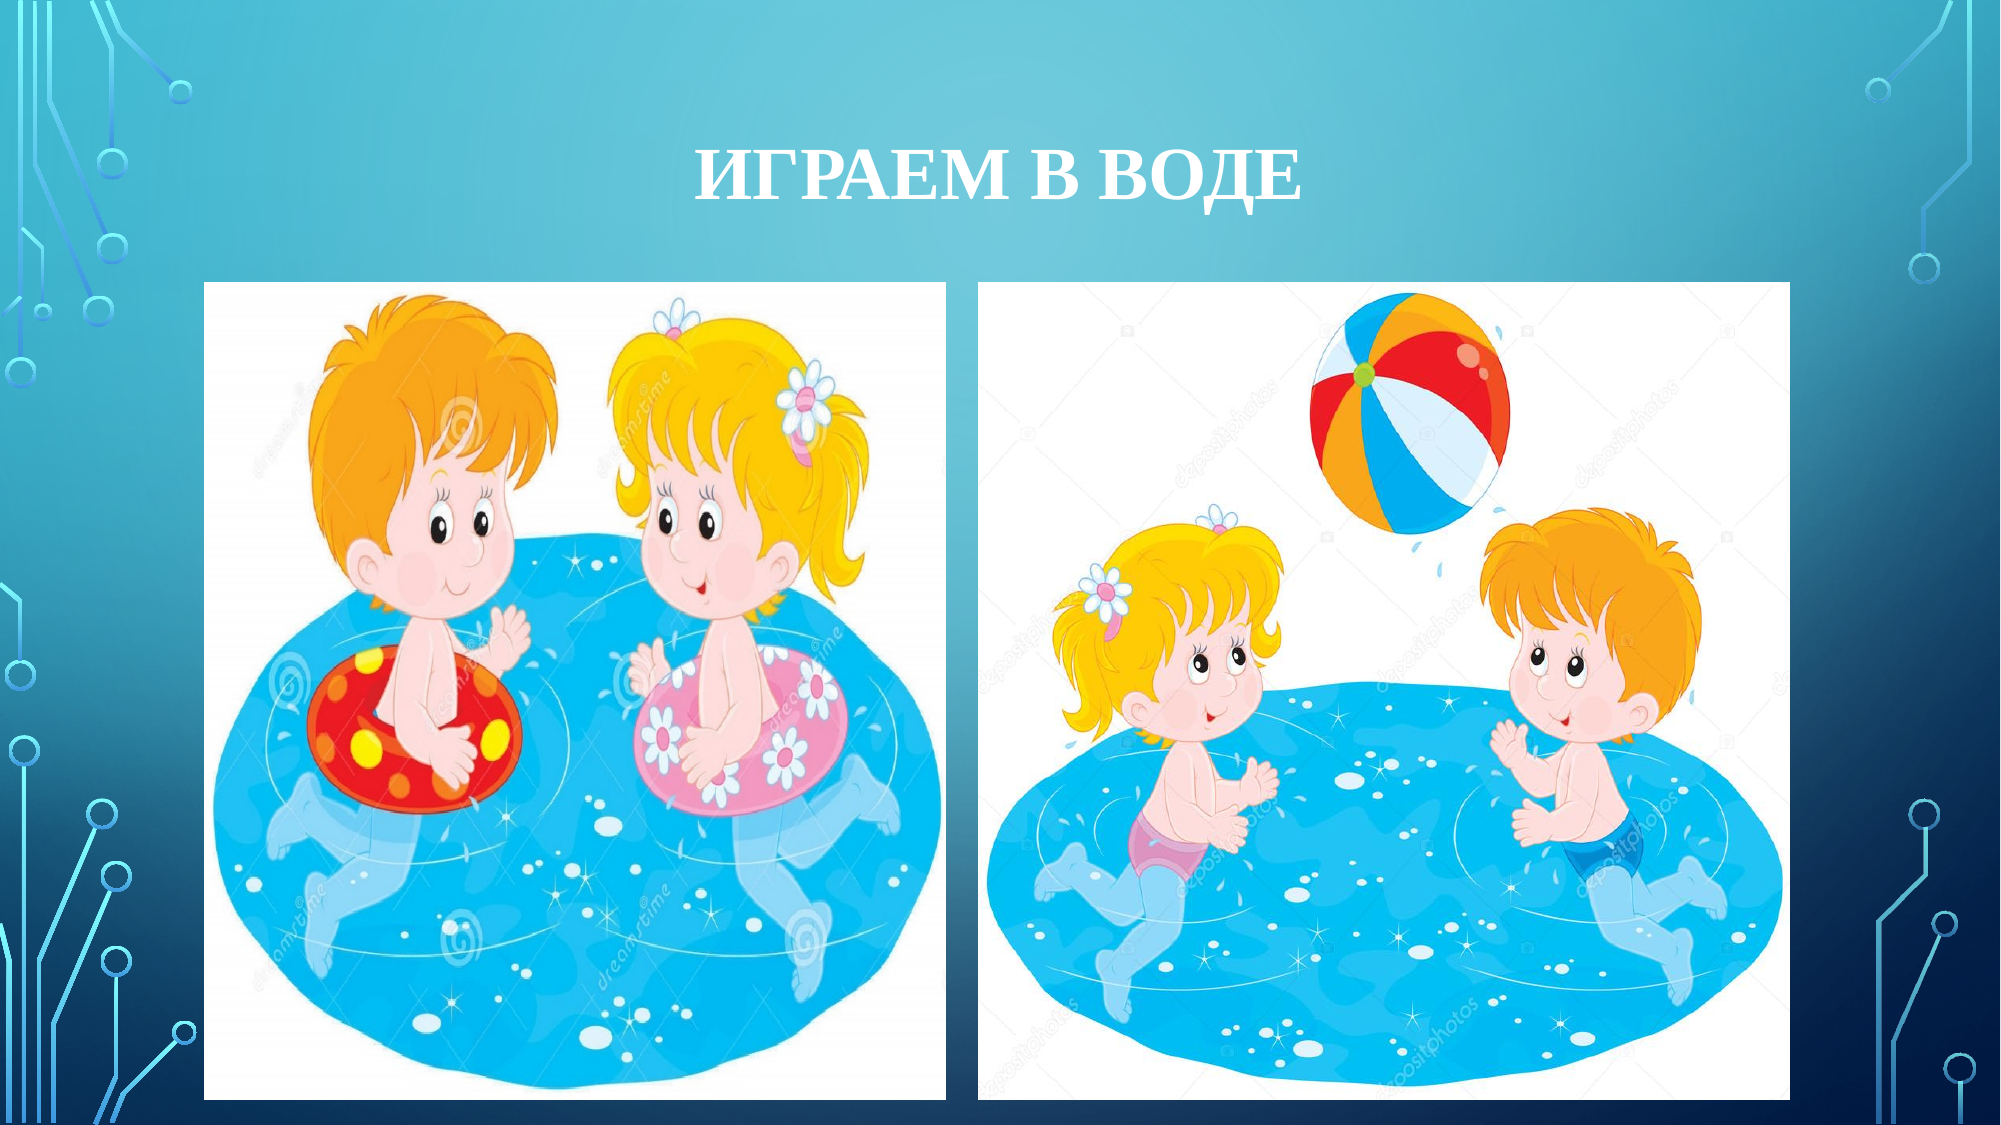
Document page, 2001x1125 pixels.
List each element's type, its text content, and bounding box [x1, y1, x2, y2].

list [977, 282, 1790, 1101]
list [203, 282, 947, 1101]
title Играем в воде [187, 84, 1813, 266]
